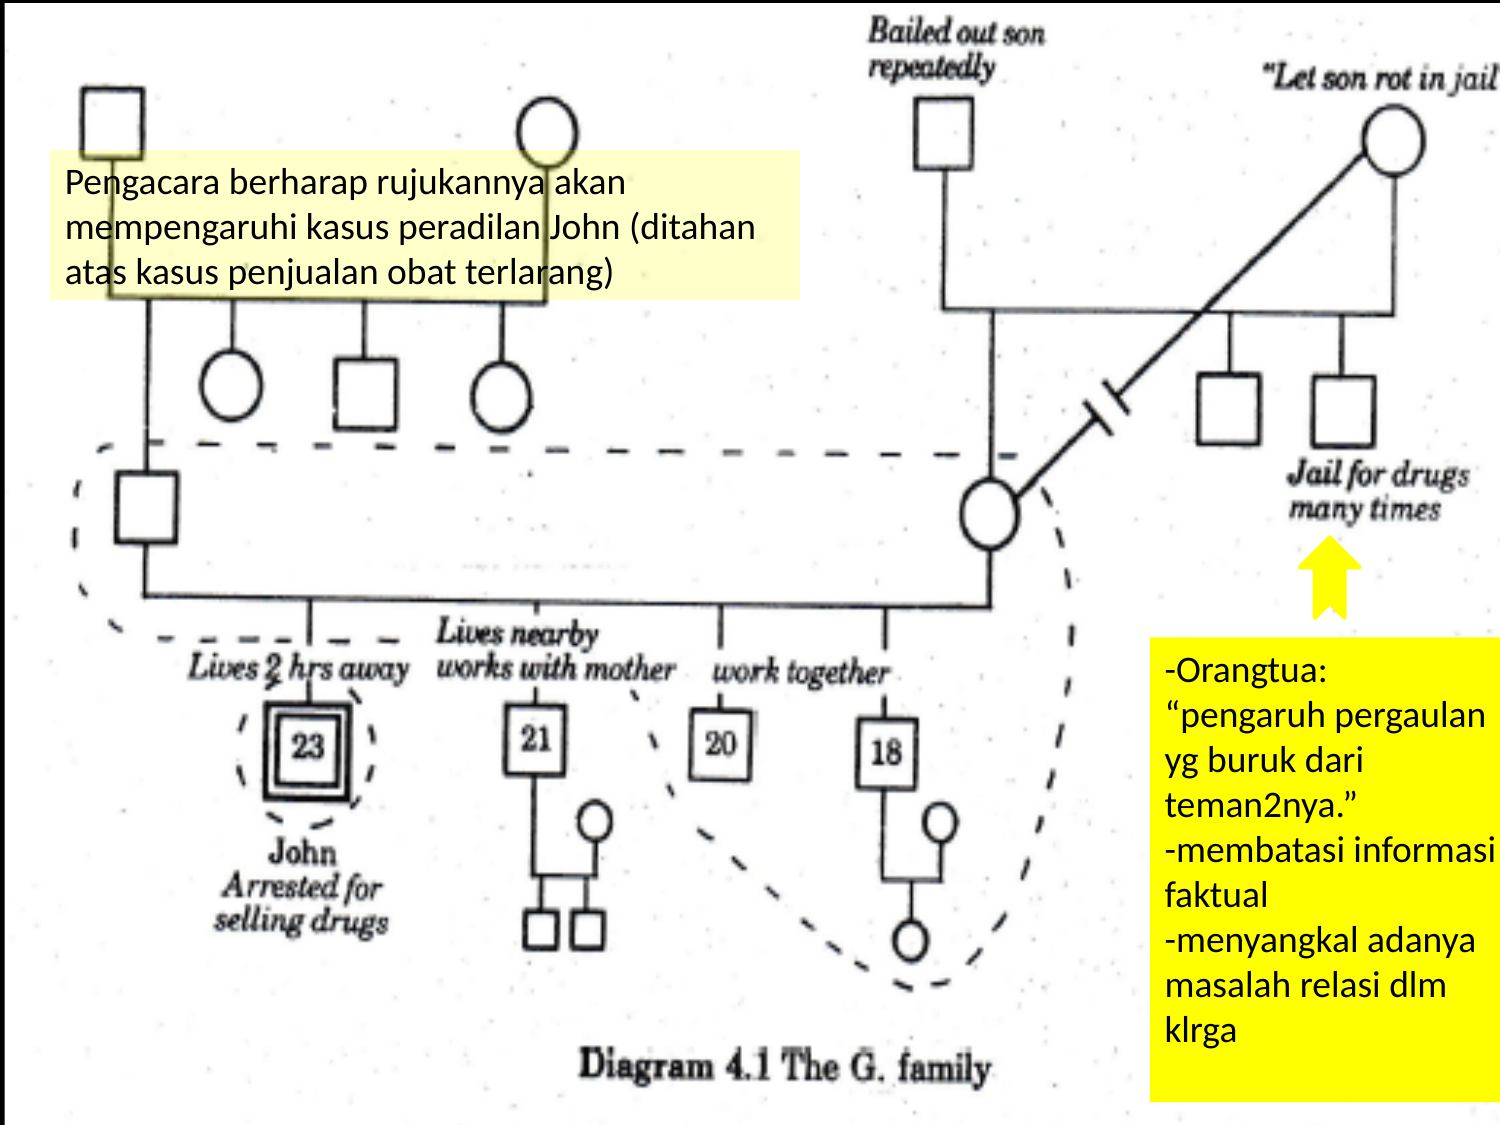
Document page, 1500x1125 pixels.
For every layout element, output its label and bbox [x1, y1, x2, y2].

list [4, 3, 1500, 1125]
